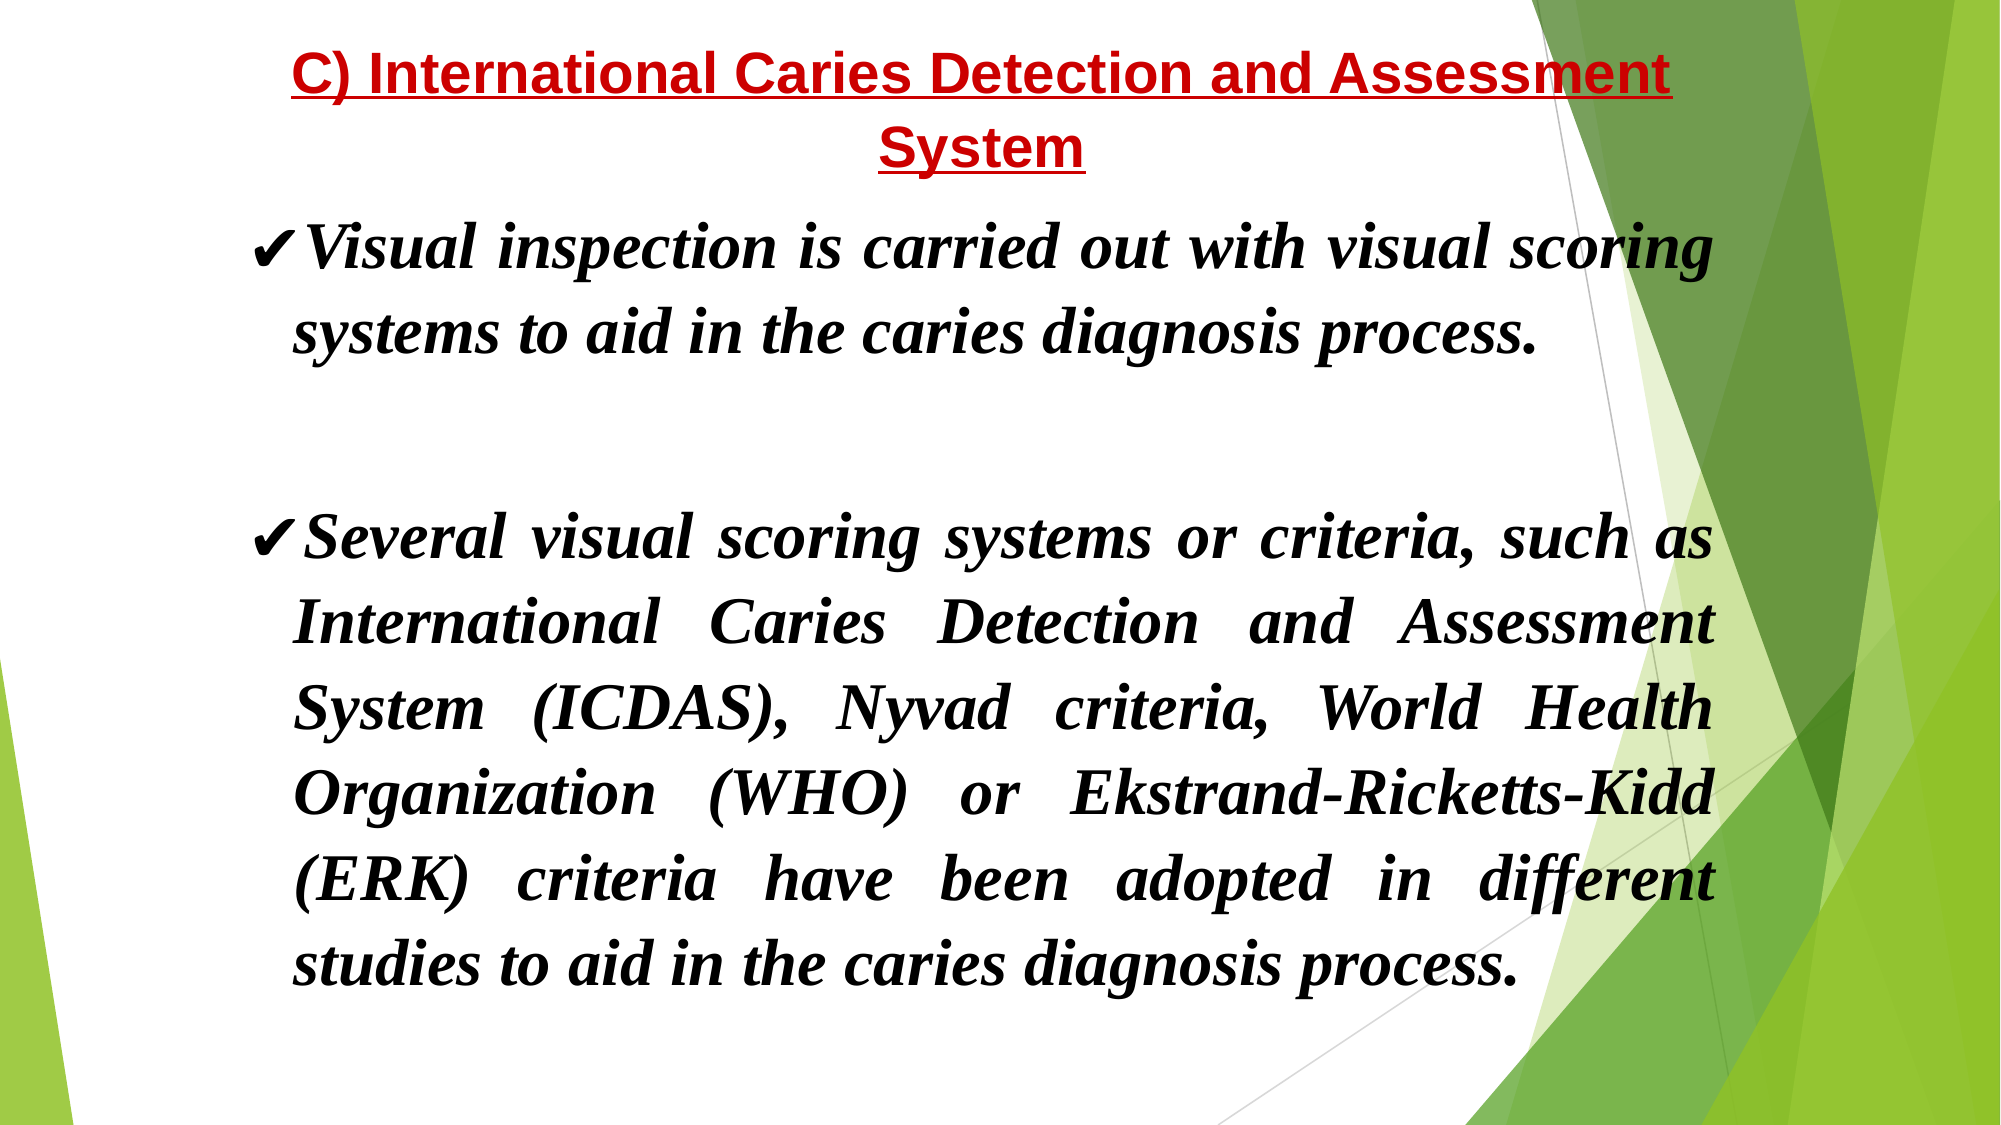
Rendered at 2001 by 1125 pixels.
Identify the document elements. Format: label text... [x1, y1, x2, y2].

text_box C) International Caries Detection and Assessment System Visual inspection is carried out with visual scoring systems to aid in the caries diagnosis process. Several visual scoring systems or criteria, such as International Caries Detection and Assessment System (ICDAS), Nyvad criteria, World Health Organization (WHO) or Ekstrand-Ricketts-Kidd (ERK) criteria have been adopted in different studies to aid in the caries diagnosis process. [232, 22, 1733, 1125]
